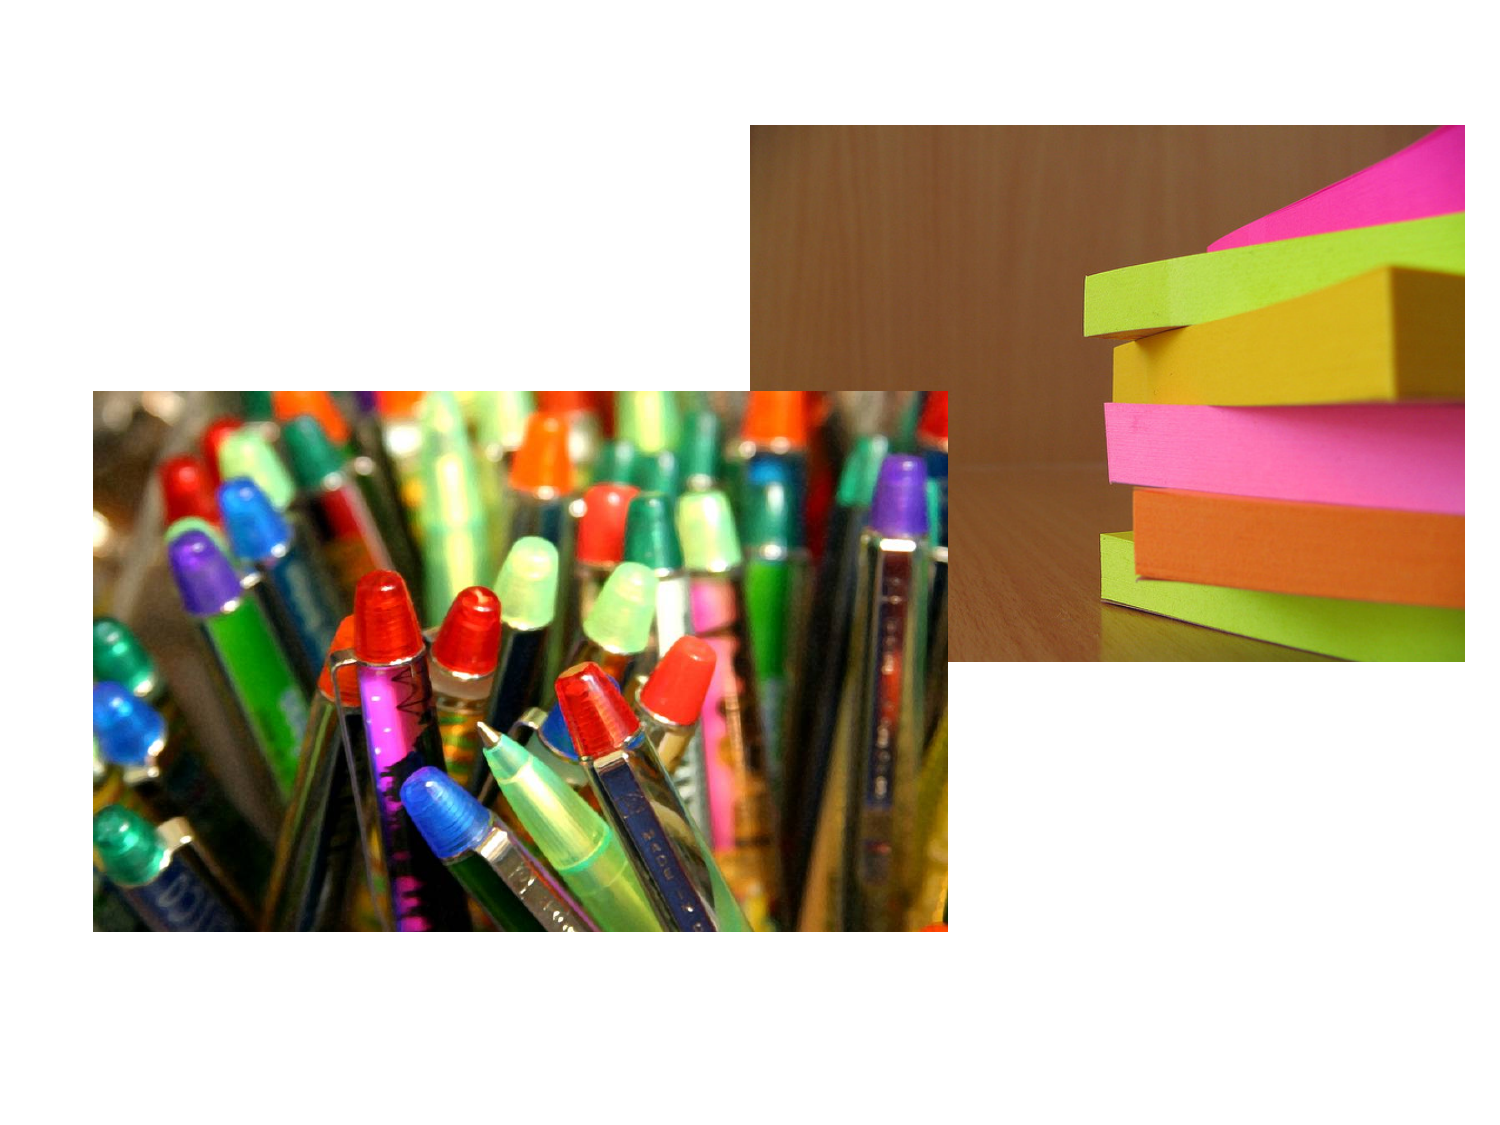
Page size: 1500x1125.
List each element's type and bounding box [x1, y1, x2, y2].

picture [93, 125, 1465, 933]
